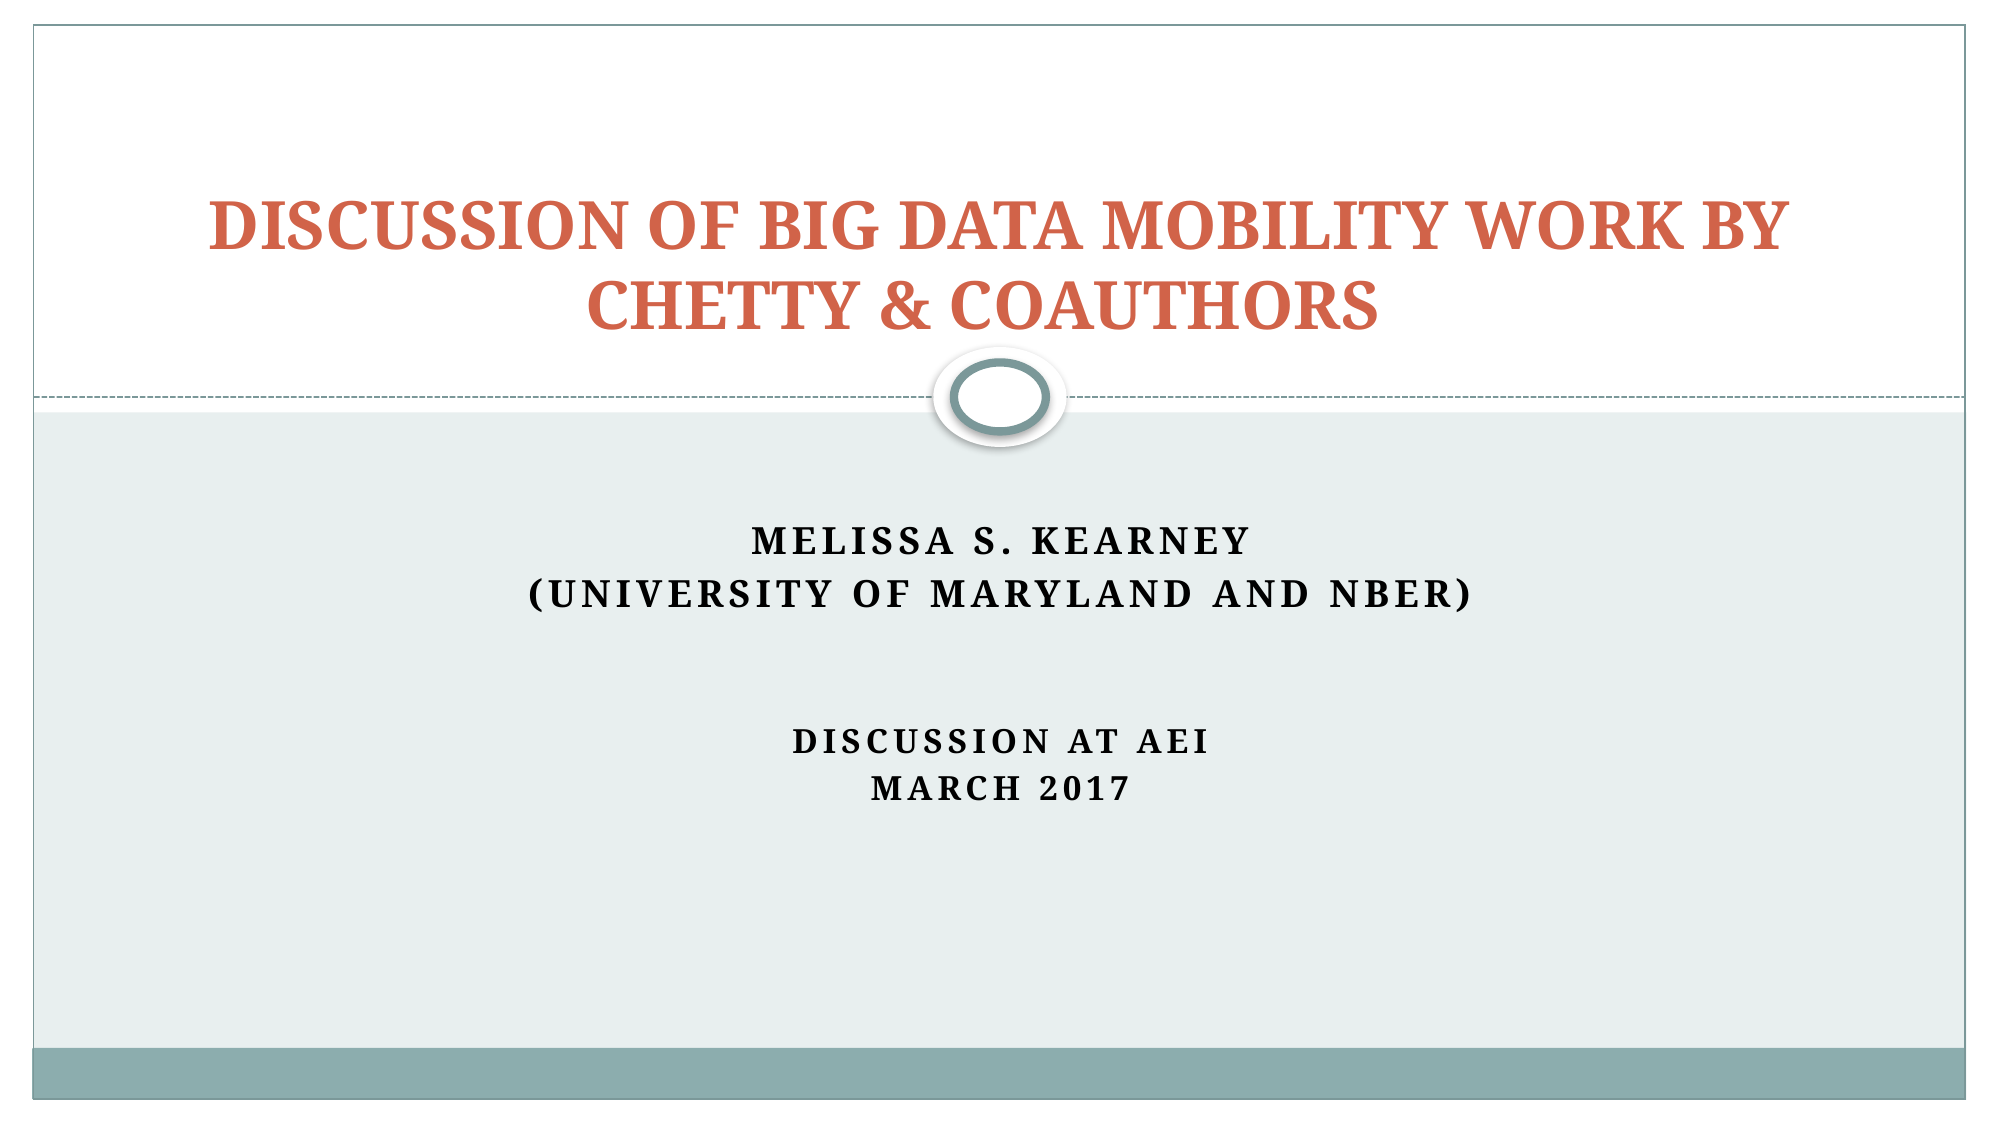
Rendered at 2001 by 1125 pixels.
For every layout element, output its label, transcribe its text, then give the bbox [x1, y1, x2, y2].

title Discussion of Big Data Mobility Work by Chetty & Coauthors [150, 62, 1850, 350]
subtitle Melissa S. Kearney (UNIVERSITY of MarylanD AND NBER) DISCUSSION AT AEI March 2017 [474, 462, 1525, 1025]
